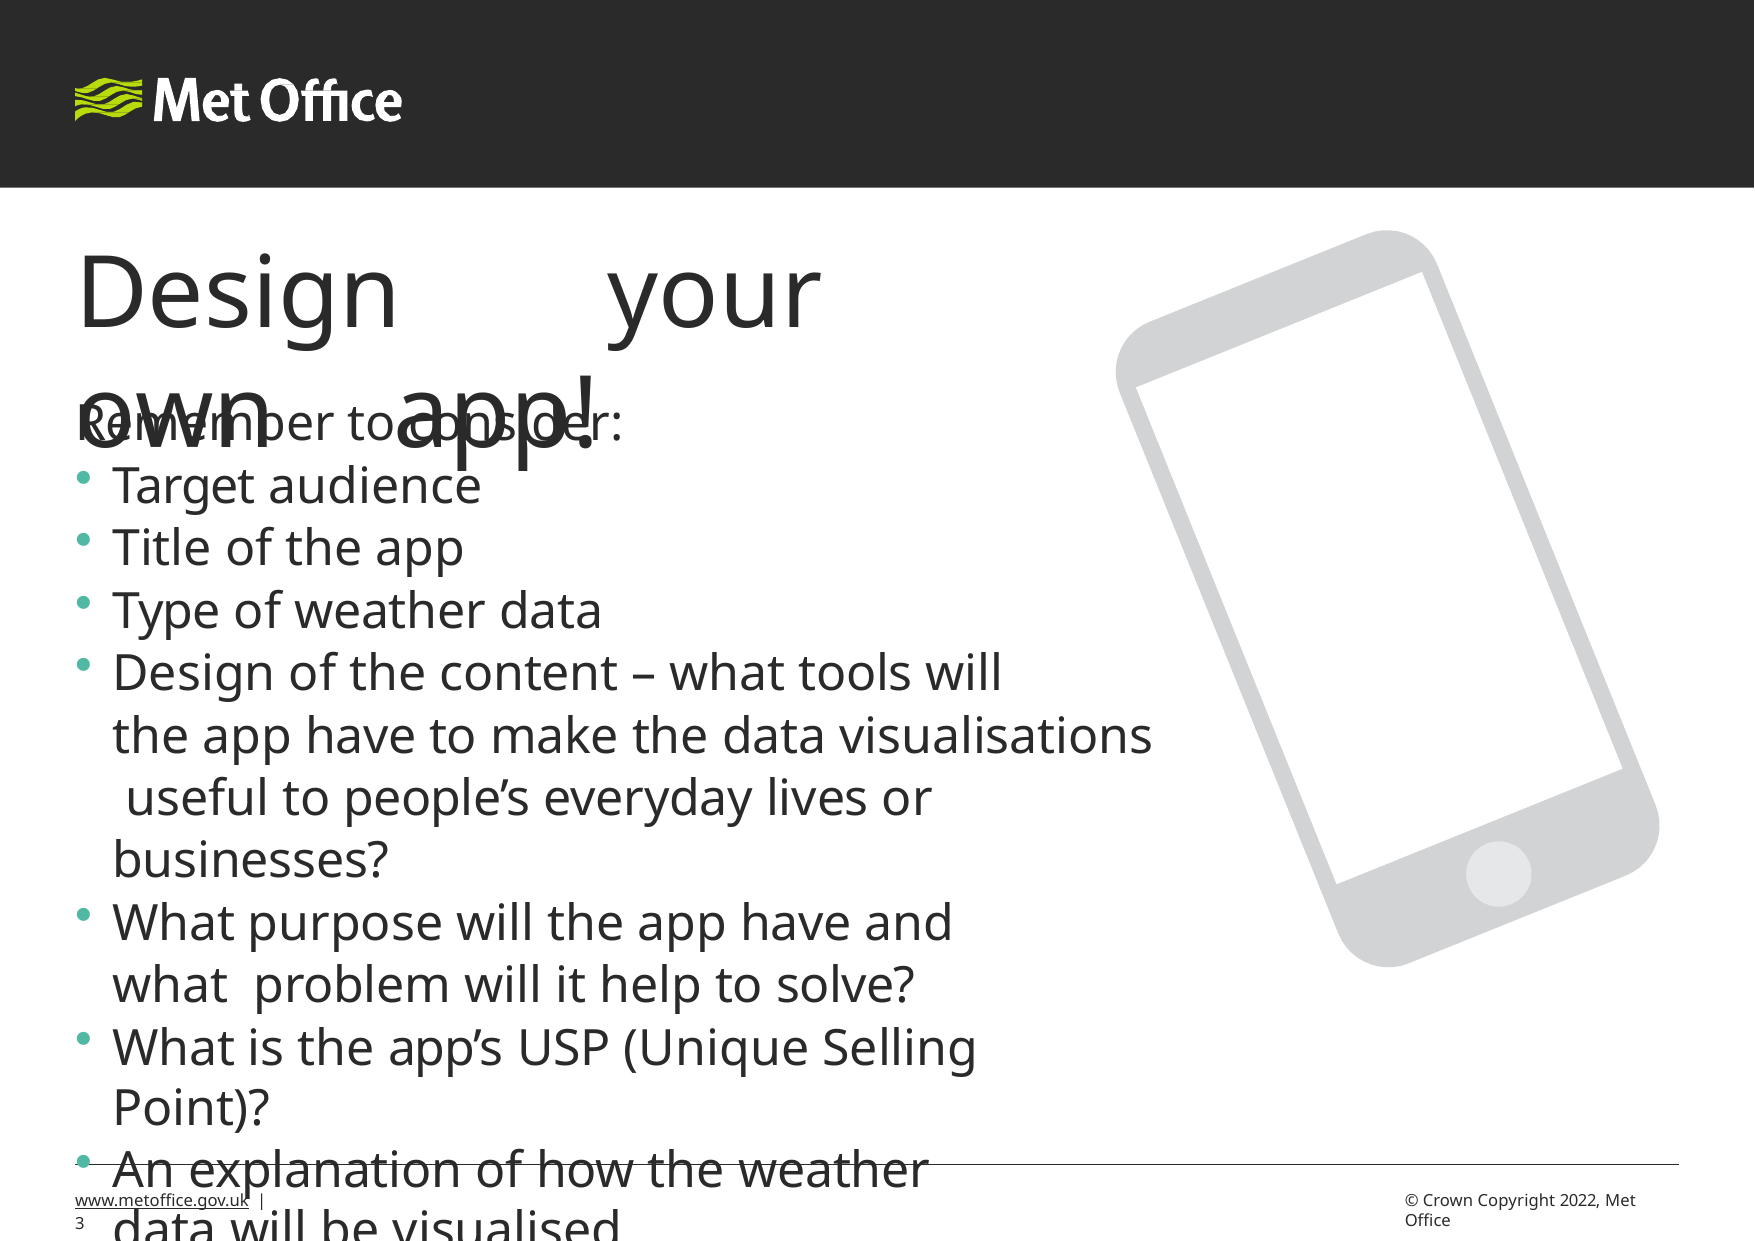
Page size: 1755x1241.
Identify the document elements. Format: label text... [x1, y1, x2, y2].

footer © Crown Copyright 2022, Met Office [1402, 1187, 1682, 1241]
text_box www.metoffice.gov.uk | 2 [72, 1187, 284, 1236]
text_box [1115, 229, 1660, 968]
text_box Remember to consider: Target audience Title of the app Type of weather data Design of the content – what tools will the app have to make the data visualisations useful to people’s everyday lives or businesses? What purpose will the app have and what problem will it help to solve? What is the app’s USP (Unique Selling Point)? An explanation of how the weather data will be visualised [72, 388, 1389, 1241]
title Design your own app! [72, 225, 1006, 388]
